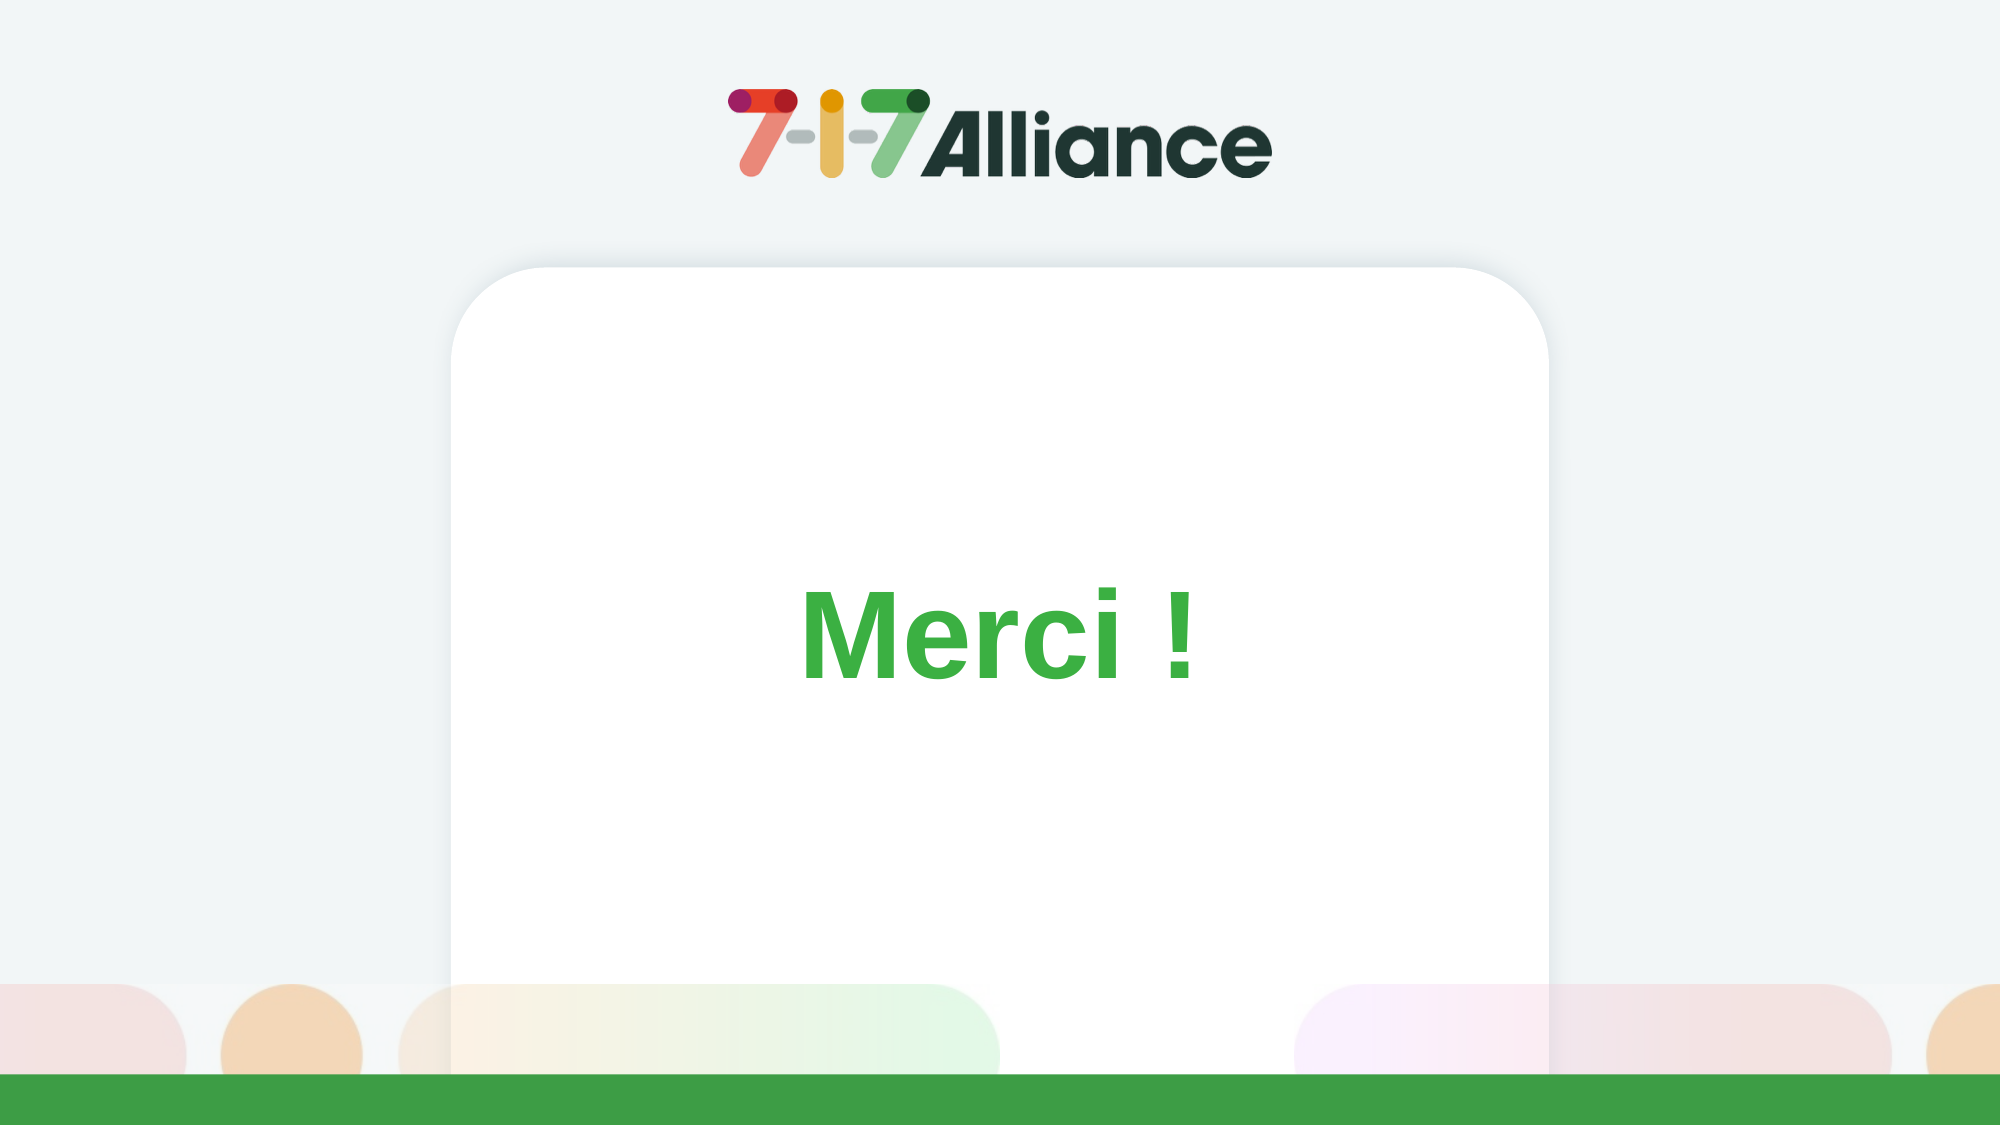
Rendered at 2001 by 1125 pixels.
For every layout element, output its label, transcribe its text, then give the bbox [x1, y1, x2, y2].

title Merci ! [560, 359, 1440, 712]
picture [728, 89, 1272, 178]
